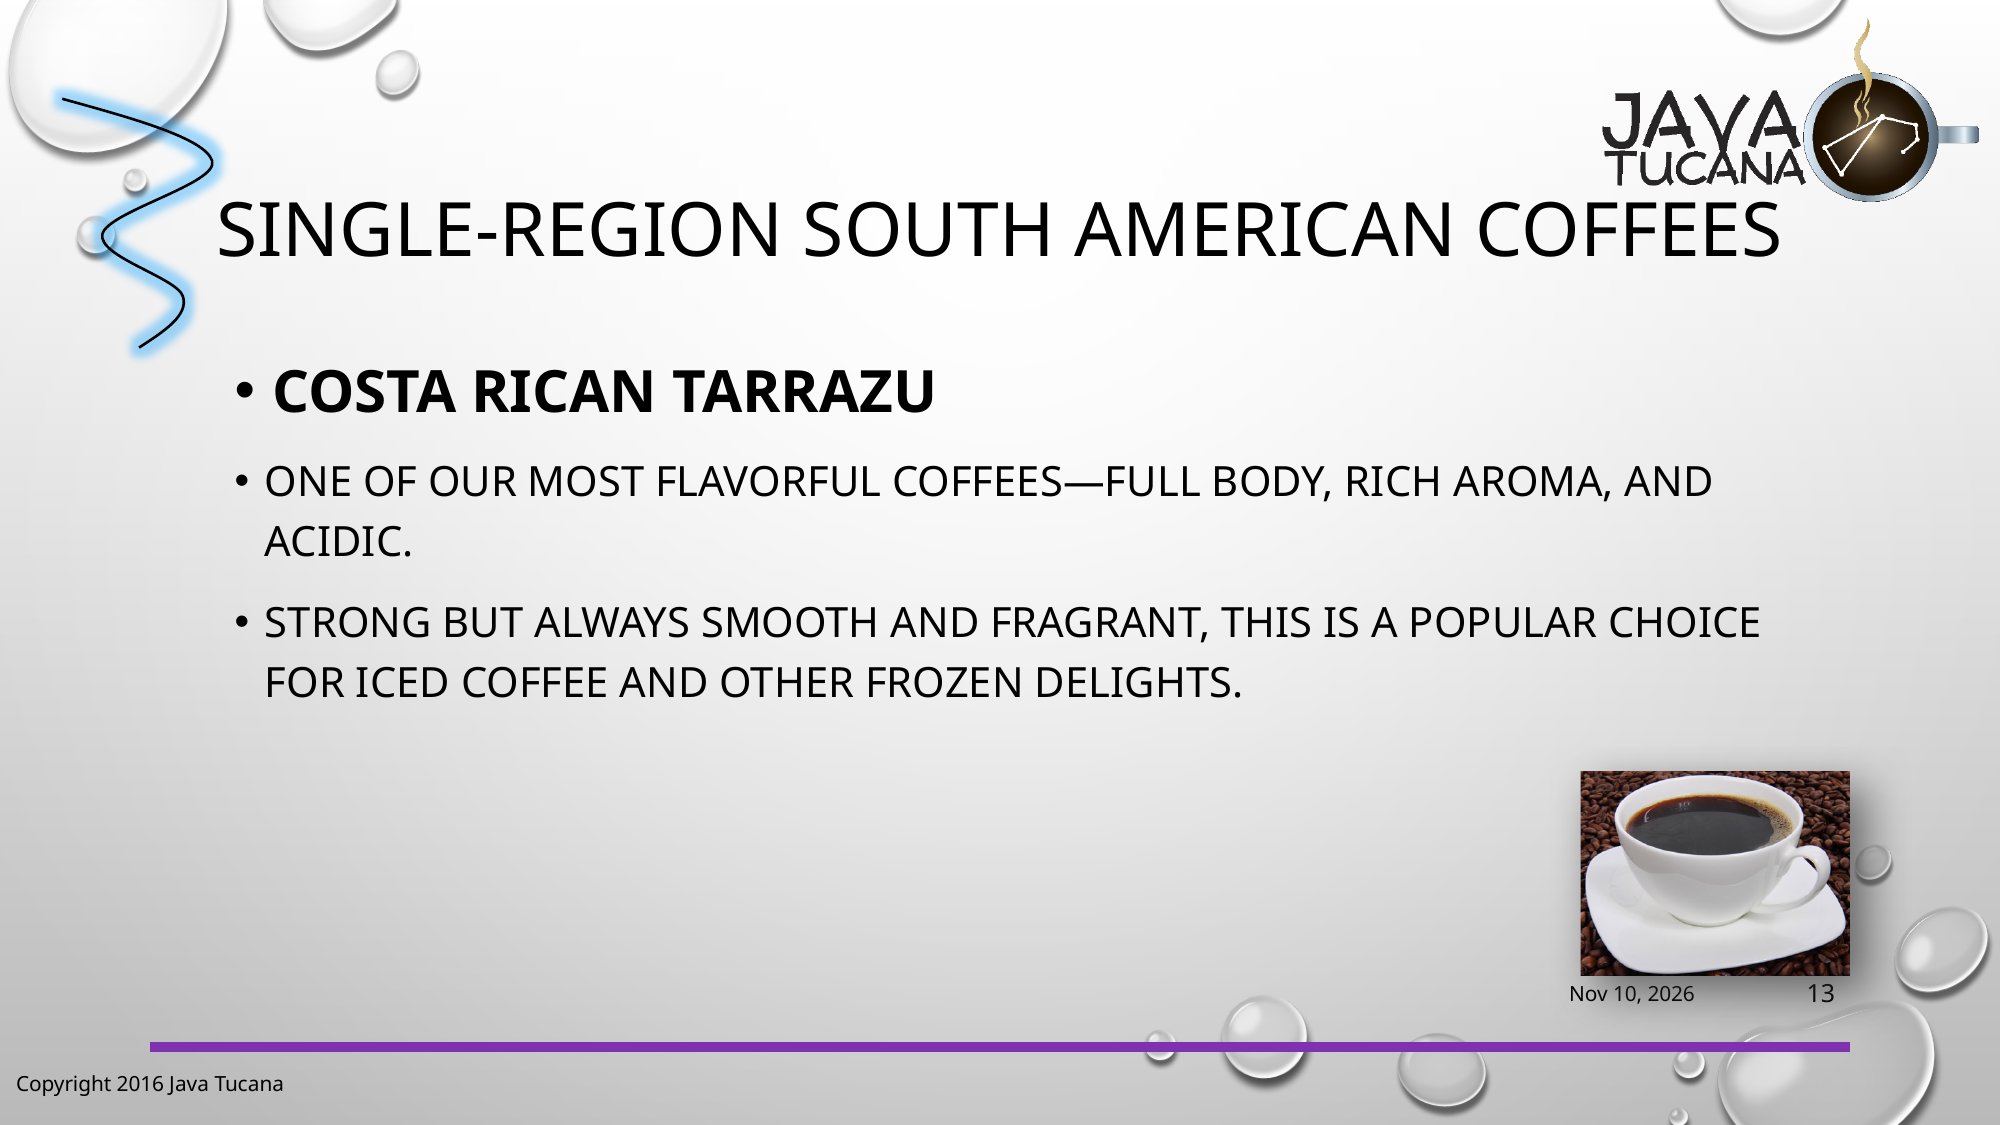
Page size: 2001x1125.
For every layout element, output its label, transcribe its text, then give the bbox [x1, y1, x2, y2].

footer Copyright 2016 Java Tucana [1, 1055, 1096, 1116]
slide_number 25-May-16 [1259, 965, 1710, 1025]
picture [0, 0, 2000, 1125]
list Costa Rican Tarrazu One of our most flavorful coffees—full body, rich aroma, and acidic. Strong but always smooth and fragrant, this is a popular choice for iced coffee and other frozen delights. [219, 332, 1791, 993]
slide_number 13 [1724, 965, 1851, 1025]
title Single-region South American coffees [149, 101, 1851, 364]
